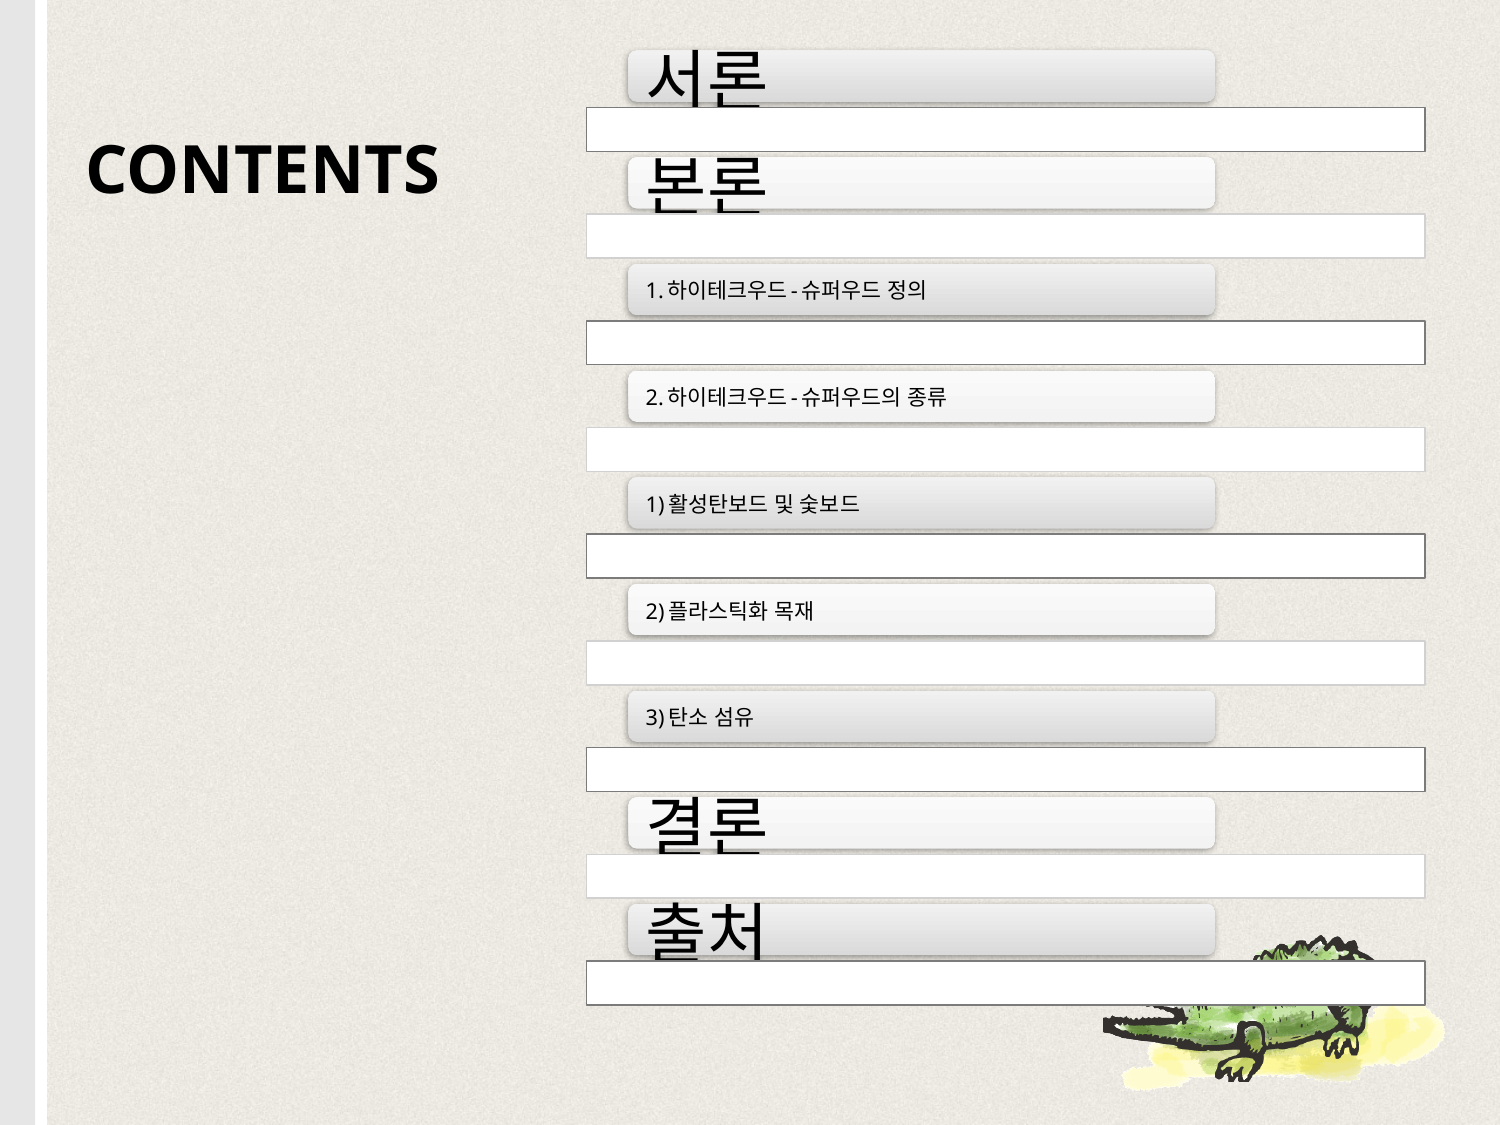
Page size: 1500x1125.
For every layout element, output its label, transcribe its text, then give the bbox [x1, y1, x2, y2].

picture [47, 0, 1500, 1125]
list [586, 44, 1426, 1006]
title CONTENTS [70, 23, 564, 215]
